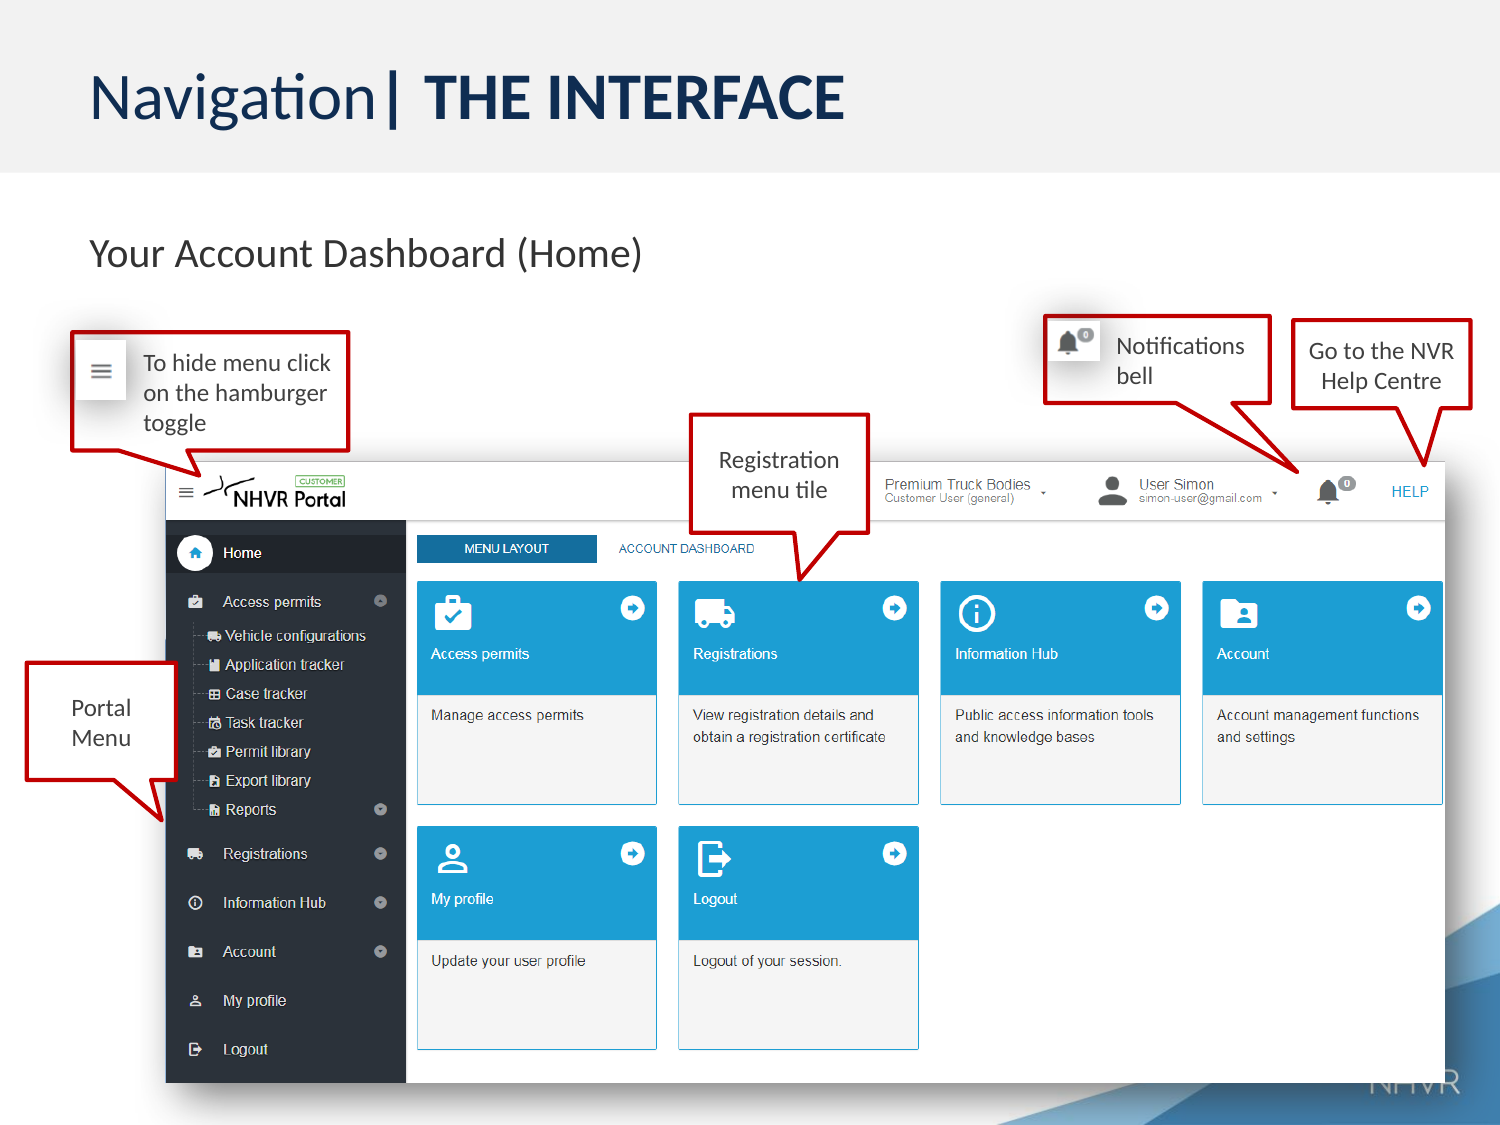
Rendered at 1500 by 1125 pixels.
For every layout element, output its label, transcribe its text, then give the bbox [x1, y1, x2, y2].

text_box Registration menu tile [688, 412, 871, 460]
text_box To hide menu click on the hamburger toggle [70, 330, 351, 466]
picture [0, 173, 1500, 1125]
list Your Account Dashboard (Home) [74, 218, 680, 302]
text_box Go to the NVR Help Centre [1291, 318, 1473, 460]
text_box Portal Menu [24, 660, 159, 821]
title Navigation| THE INTERFACE [75, 45, 1425, 173]
text_box Notifications bell [1043, 313, 1289, 460]
